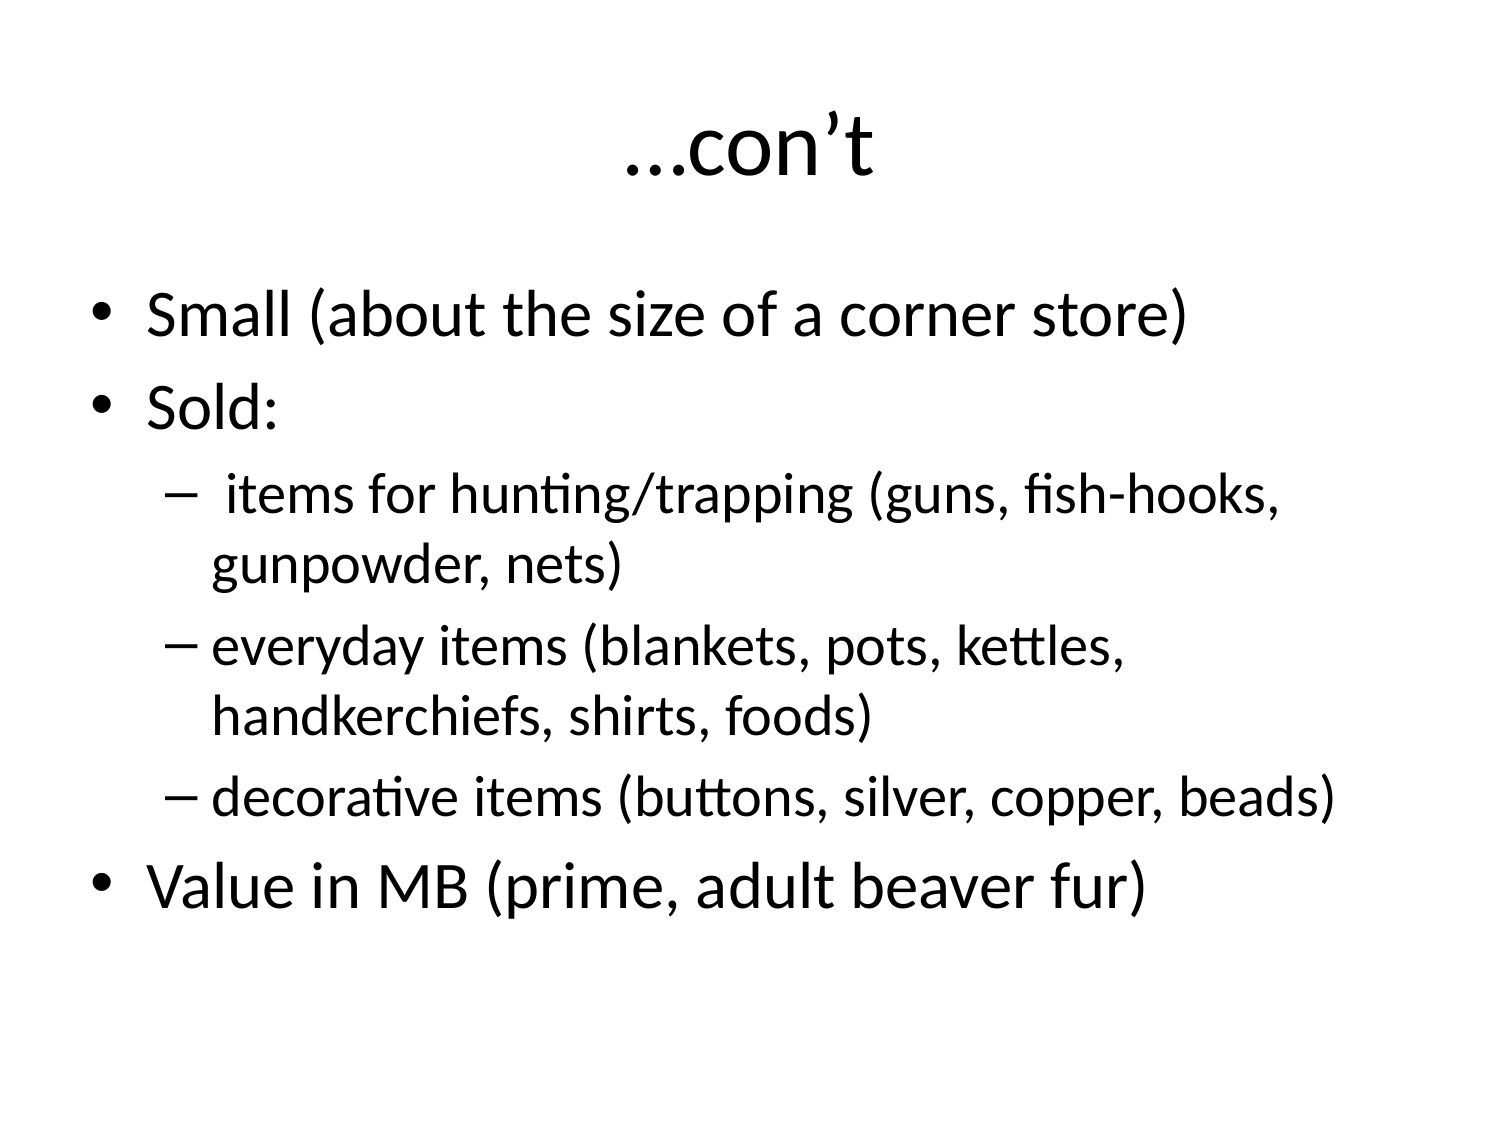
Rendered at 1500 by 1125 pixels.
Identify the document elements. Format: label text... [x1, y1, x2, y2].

title …con’t [75, 45, 1425, 233]
list Small (about the size of a corner store) Sold: items for hunting/trapping (guns, fish-hooks, gunpowder, nets) everyday items (blankets, pots, kettles, handkerchiefs, shirts, foods) decorative items (buttons, silver, copper, beads) Value in MB (prime, adult beaver fur) [75, 262, 1425, 1005]
